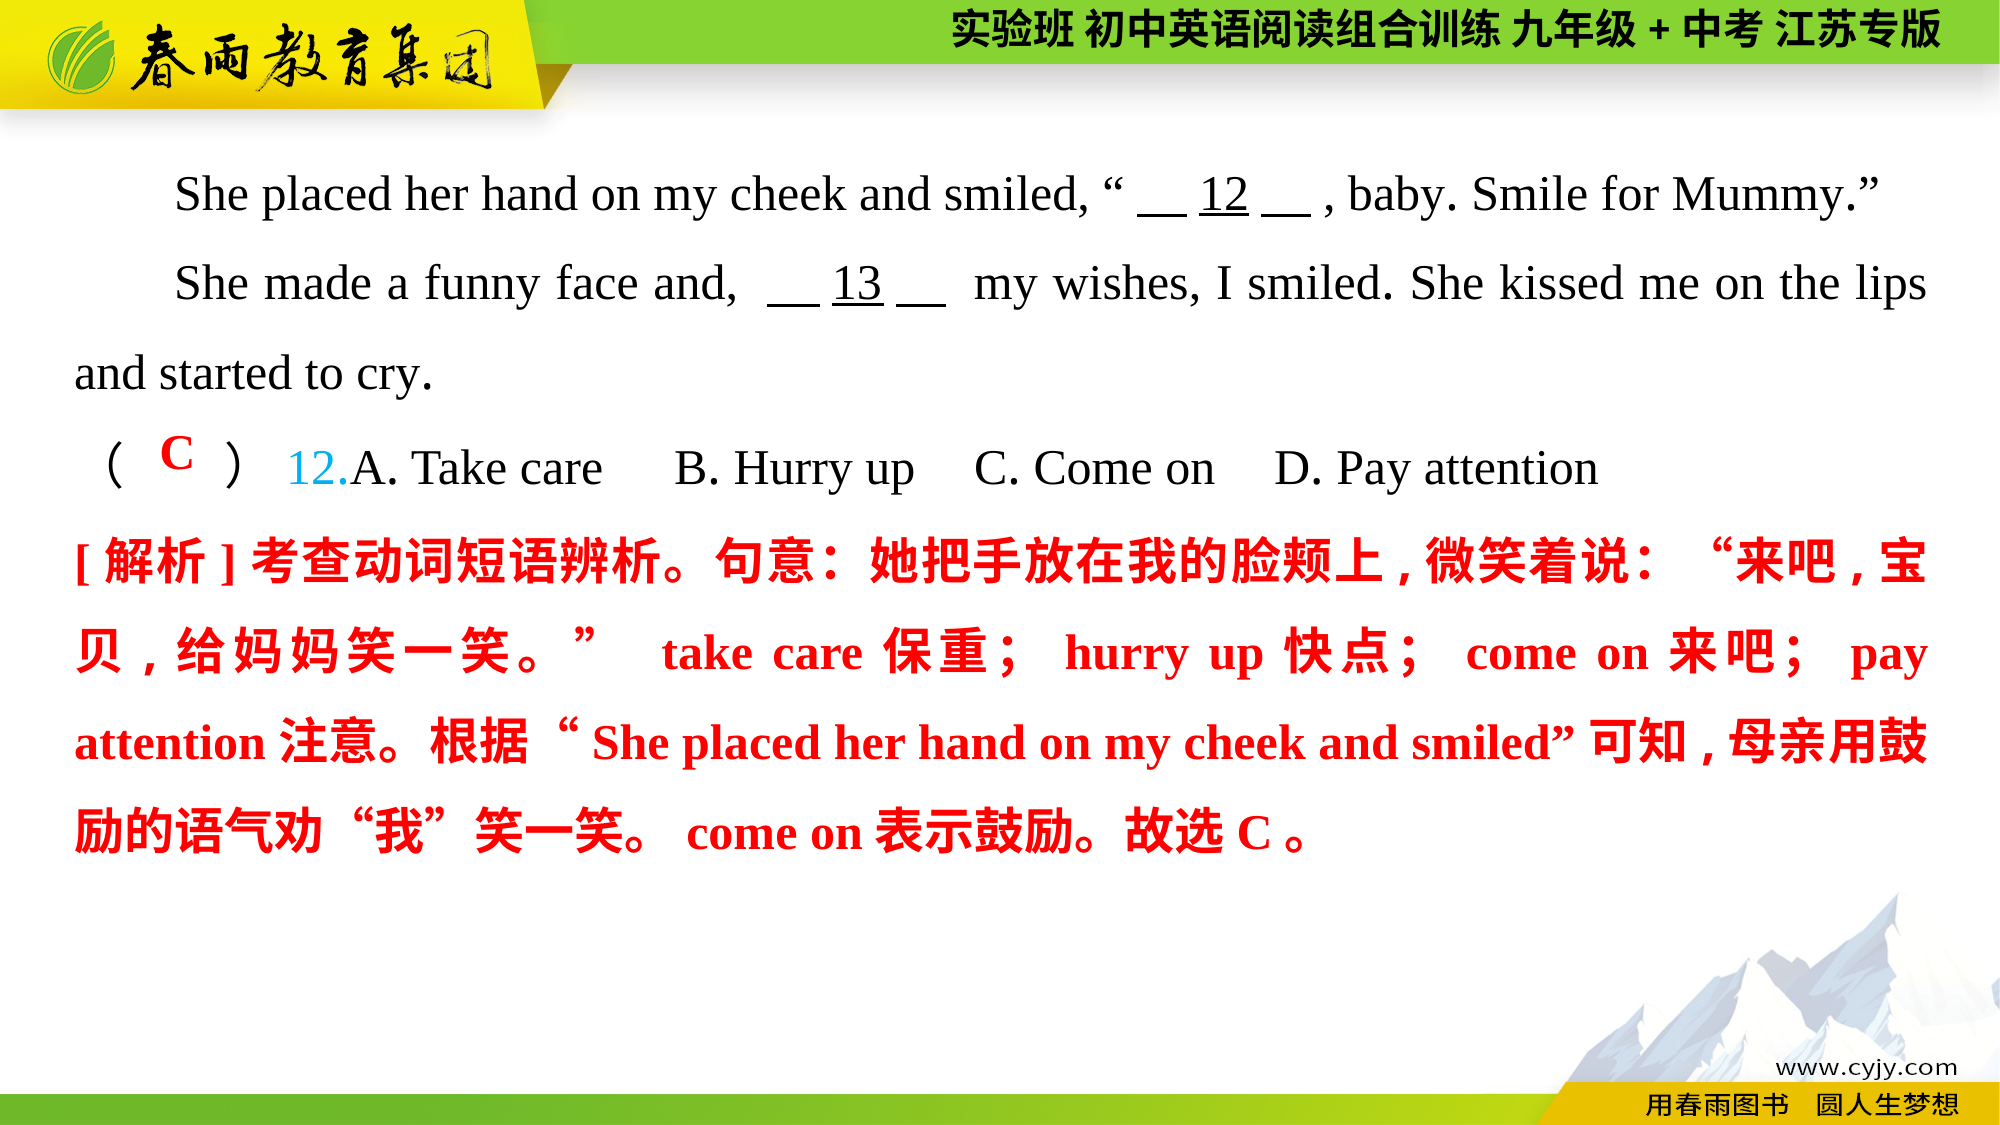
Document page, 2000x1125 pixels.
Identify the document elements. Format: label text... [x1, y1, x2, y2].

text_box C [131, 411, 211, 487]
text_box [解析]考查动词短语辨析。句意：她把手放在我的脸颊上,微笑着说：“来吧,宝贝,给妈妈笑一笑。” take care保重；hurry up快点；come on来吧；pay attention注意。根据“She placed her hand on my cheek and smiled”可知,母亲用鼓励的语气劝“我”笑一笑。come on表示鼓励。故选C。 [59, 491, 1944, 867]
list She placed her hand on my cheek and smiled, “ 12 , baby. Smile for Mummy.” She made a funny face and, 13 my wishes, I smiled. She kissed me on the lips and started to cry. [59, 122, 1944, 397]
picture [0, 0, 2000, 1125]
text_box （ ）12.A. Take care B. Hurry up C. Come on D. Pay attention [59, 397, 1944, 491]
